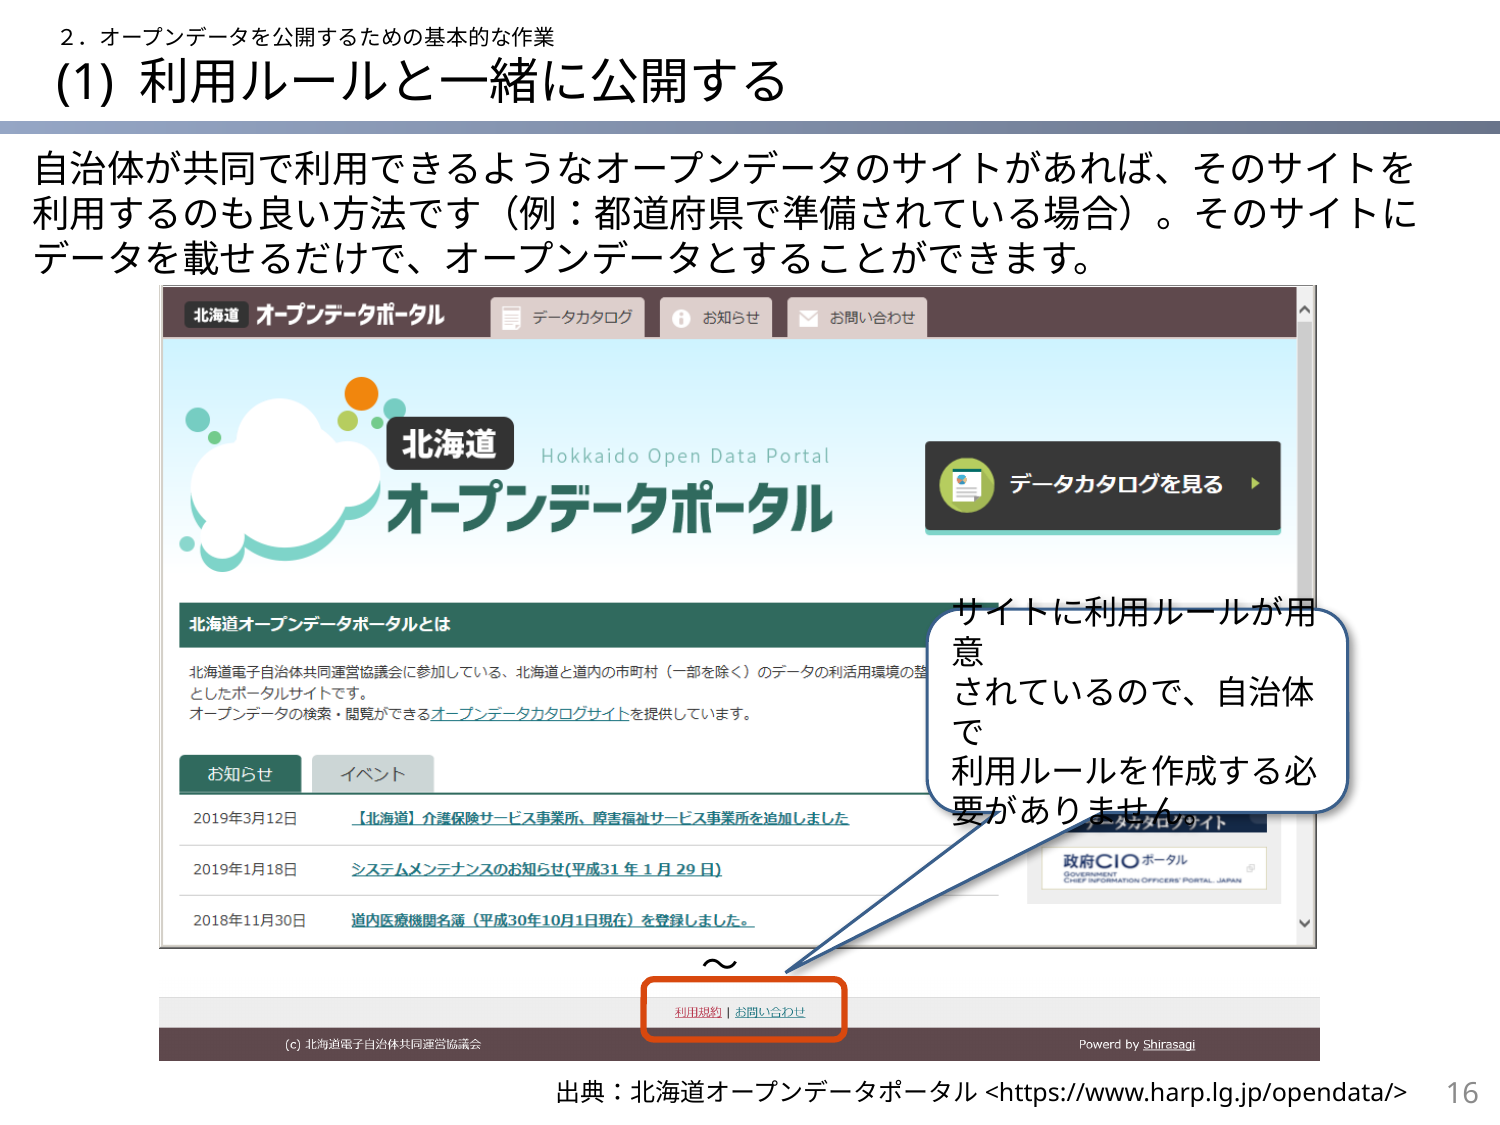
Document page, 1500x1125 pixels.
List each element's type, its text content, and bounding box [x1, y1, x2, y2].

text_box サイトに利用ルールが用意 されているので、自治体で 利用ルールを作成する必要がありません。 [1320, 608, 1349, 813]
picture [159, 285, 1320, 953]
slide_number 15 [1424, 1070, 1495, 1118]
picture [159, 977, 1320, 1062]
text_box 自治体が共同で利用できるようなオープンデータのサイトがあれば、そのサイトを利用するのも良い方法です（例：都道府県で準備されている場合）。そのサイトにデータを載せるだけで、オープンデータとすることができます。 [17, 137, 1459, 256]
text_box 出典：北海道オープンデータポータル<https://www.harp.lg.jp/opendata/> [5, 1064, 1424, 1118]
text_box ～ [655, 953, 786, 977]
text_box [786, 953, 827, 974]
title (1) 利用ルールと一緒に公開する [41, 58, 1459, 119]
text_box ２．オープンデータを公開するための基本的な作業 [41, 19, 1471, 58]
